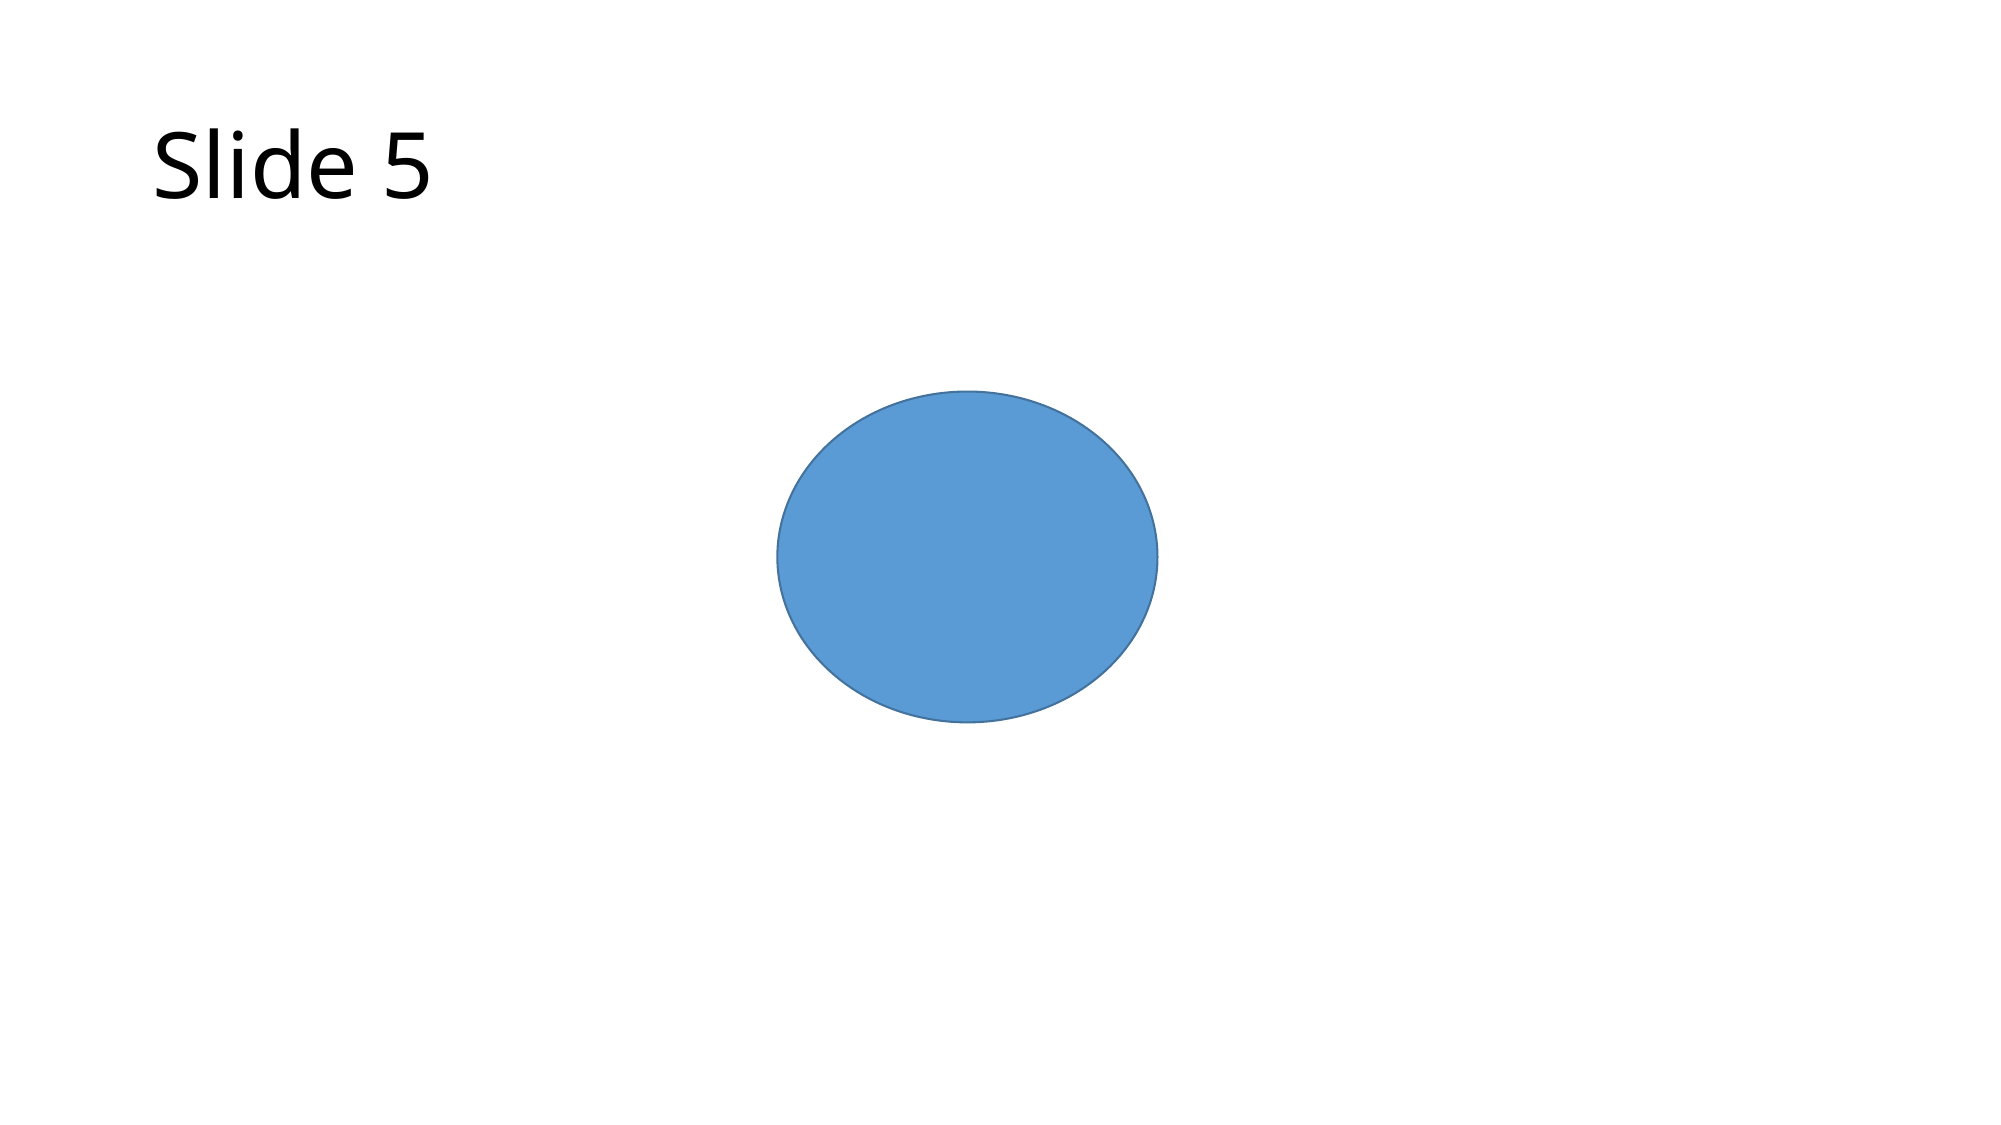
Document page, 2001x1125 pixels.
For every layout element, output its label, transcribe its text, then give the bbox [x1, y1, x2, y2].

text_box [776, 390, 1159, 724]
title Slide 5 [137, 59, 1863, 278]
